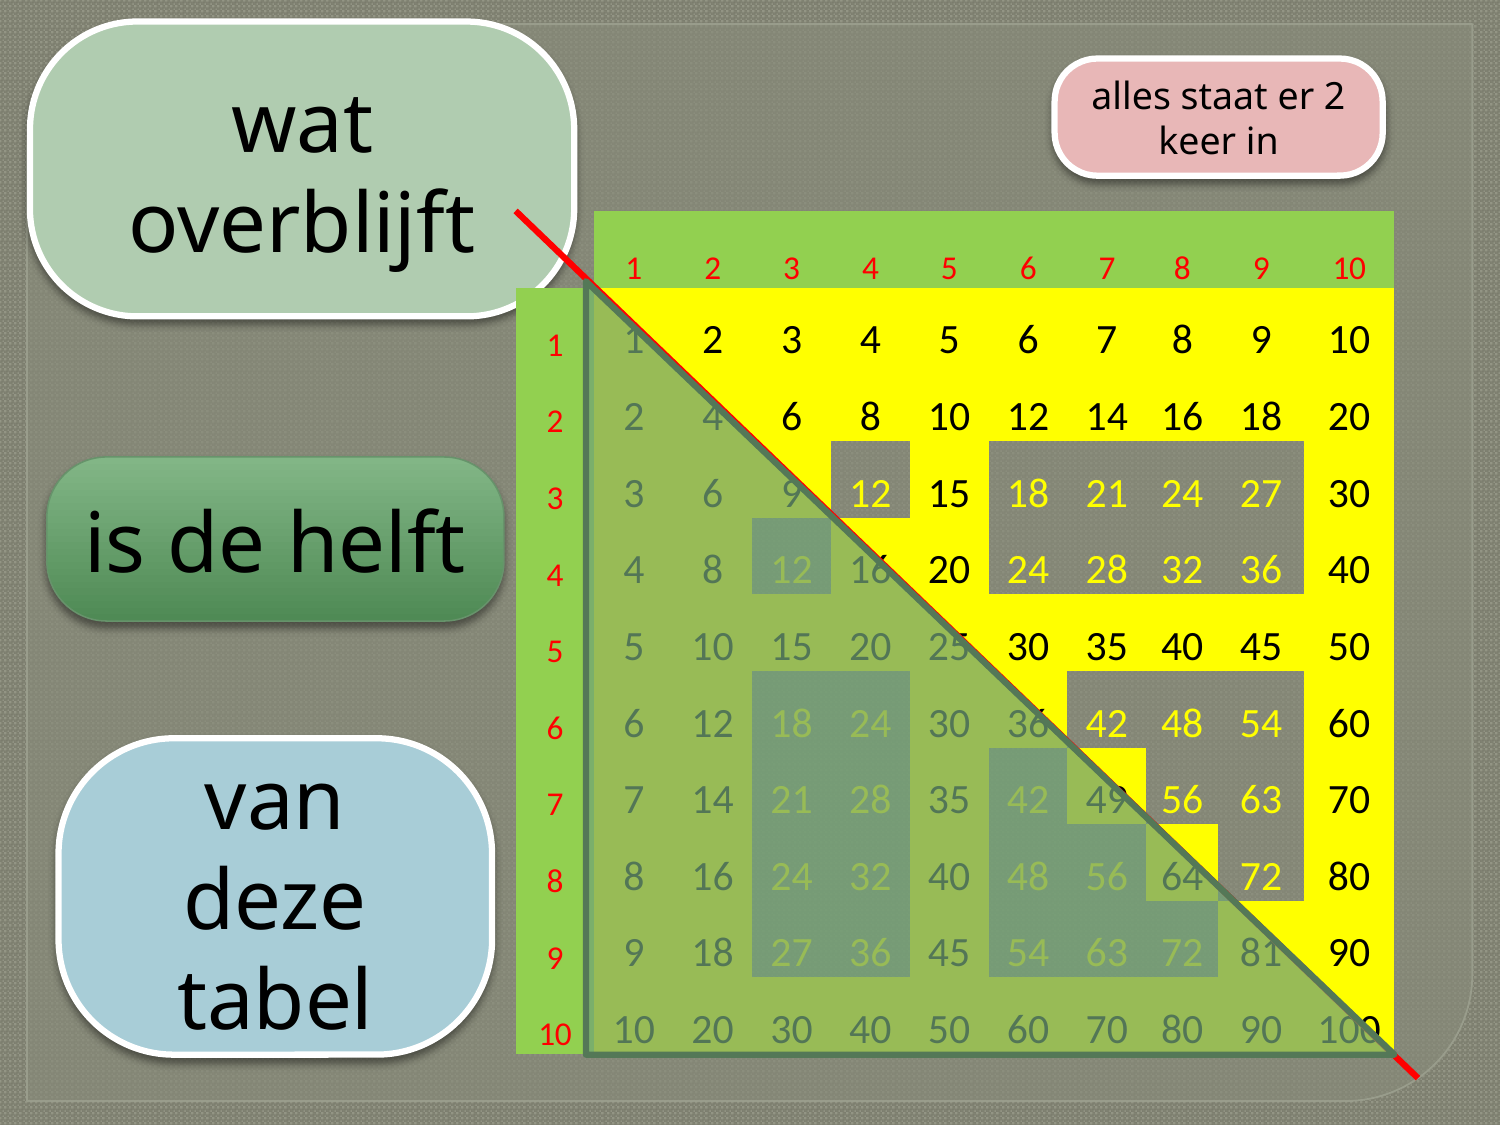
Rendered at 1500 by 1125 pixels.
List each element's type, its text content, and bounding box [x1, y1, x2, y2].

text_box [515, 210, 1419, 1079]
text_box alles staat er 2 keer in [1051, 55, 1386, 179]
text_box wat overblijft [26, 18, 578, 320]
text_box van deze tabel [55, 735, 496, 1058]
text_box is de helft [46, 456, 505, 622]
